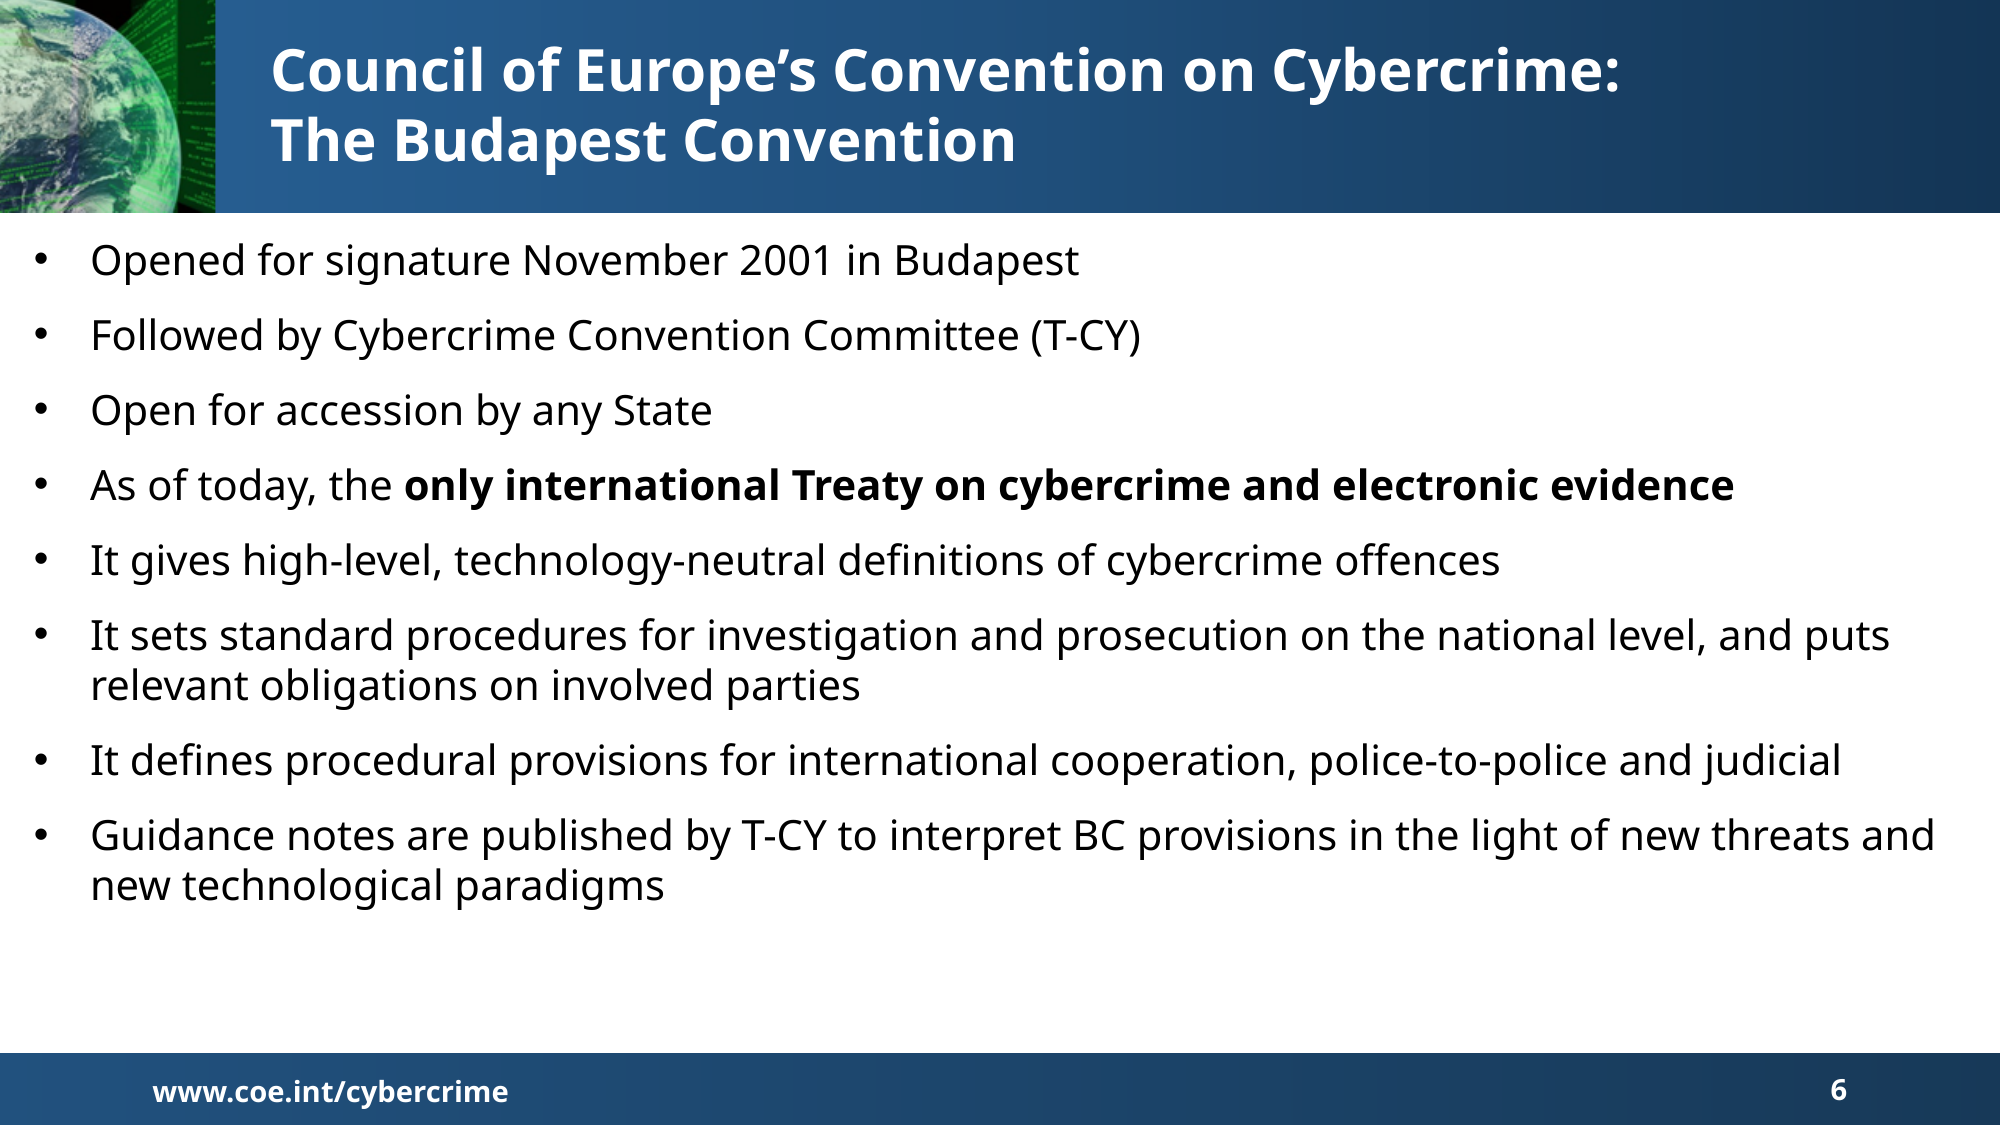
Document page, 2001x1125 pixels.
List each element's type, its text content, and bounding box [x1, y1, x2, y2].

slide_number www.coe.int/cybercrime [137, 1061, 588, 1121]
text_box Council of Europe’s Convention on Cybercrime: The Budapest Convention [256, 25, 1942, 181]
text_box Opened for signature November 2001 in Budapest Followed by Cybercrime Convention Committee (T-CY) Open for accession by any State As of today, the only international Treaty on cybercrime and electronic evidence It gives high-level, technology-neutral definitions of cybercrime offences It sets standard procedures for investigation and prosecution on the national level, and puts relevant obligations on involved parties It defines procedural provisions for international cooperation, police-to-police and judicial Guidance notes are published by T-CY to interpret BC provisions in the light of new threats and new technological paradigms [18, 226, 1974, 1029]
picture [0, 0, 2000, 213]
slide_number 6 [1412, 1061, 1863, 1121]
